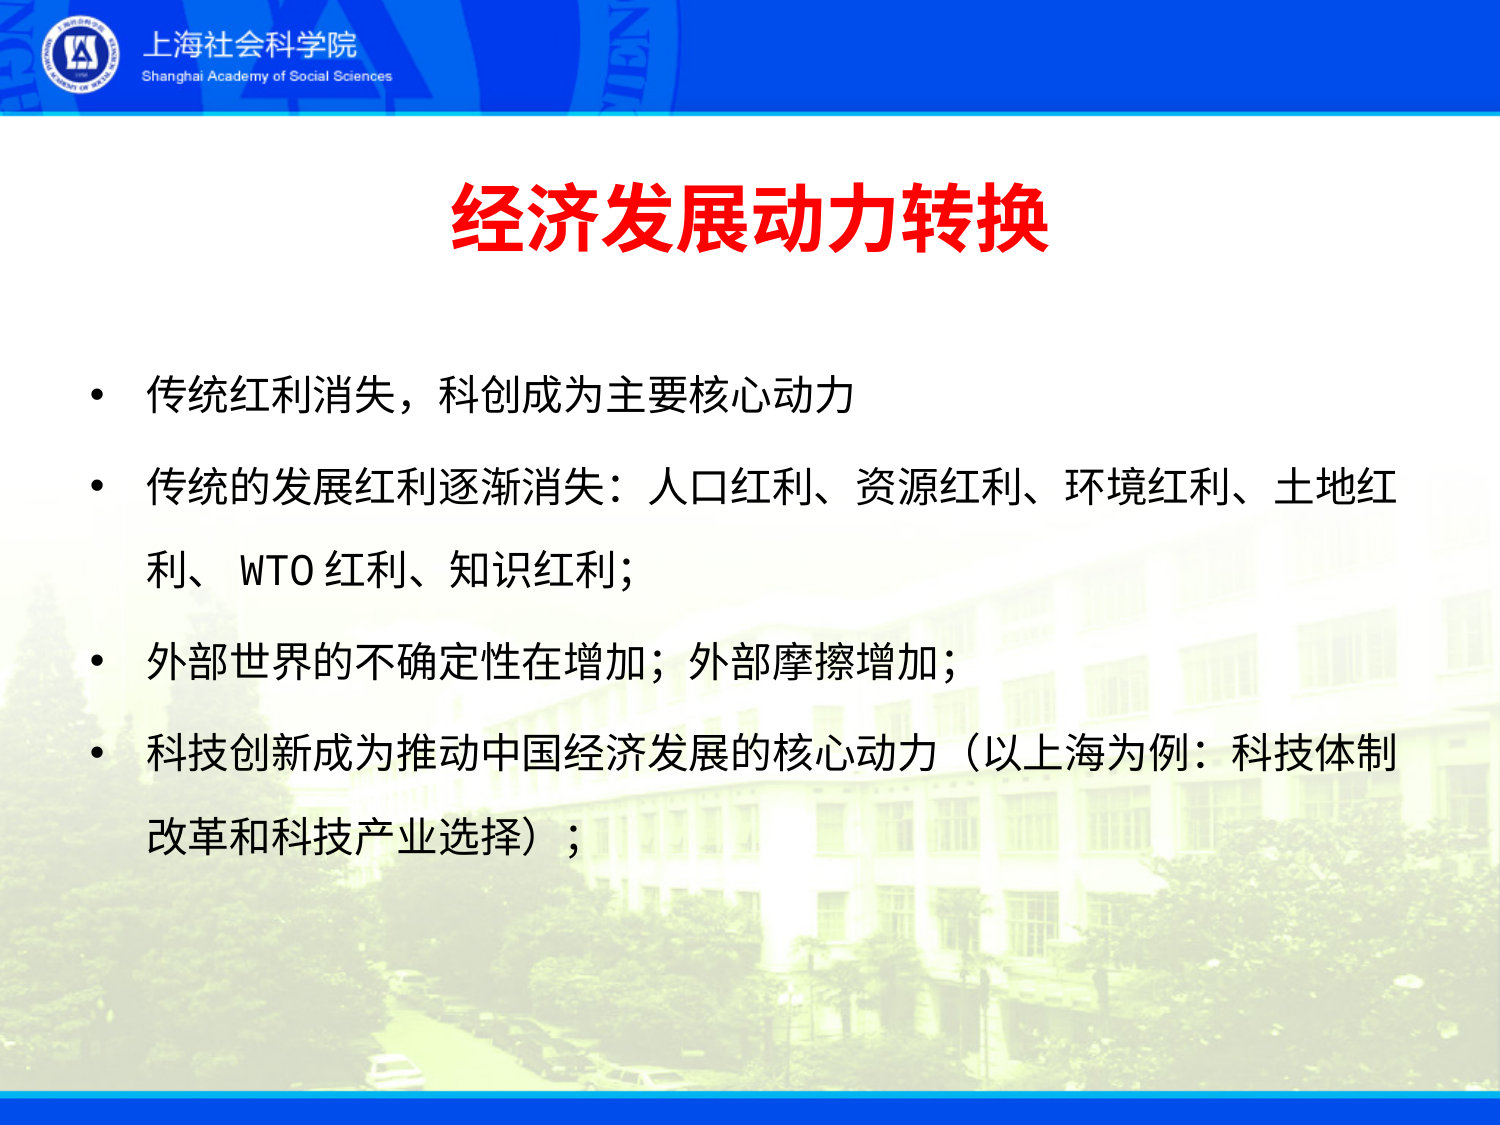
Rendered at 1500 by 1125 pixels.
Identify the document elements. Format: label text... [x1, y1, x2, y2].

list 传统红利消失，科创成为主要核心动力 传统的发展红利逐渐消失：人口红利、资源红利、环境红利、土地红利、WTO红利、知识红利； 外部世界的不确定性在增加；外部摩擦增加； 科技创新成为推动中国经济发展的核心动力（以上海为例：科技体制改革和科技产业选择）； [74, 327, 1426, 1006]
title 经济发展动力转换 [74, 128, 1426, 305]
picture [0, 0, 1500, 1091]
picture [0, 1099, 1500, 1125]
